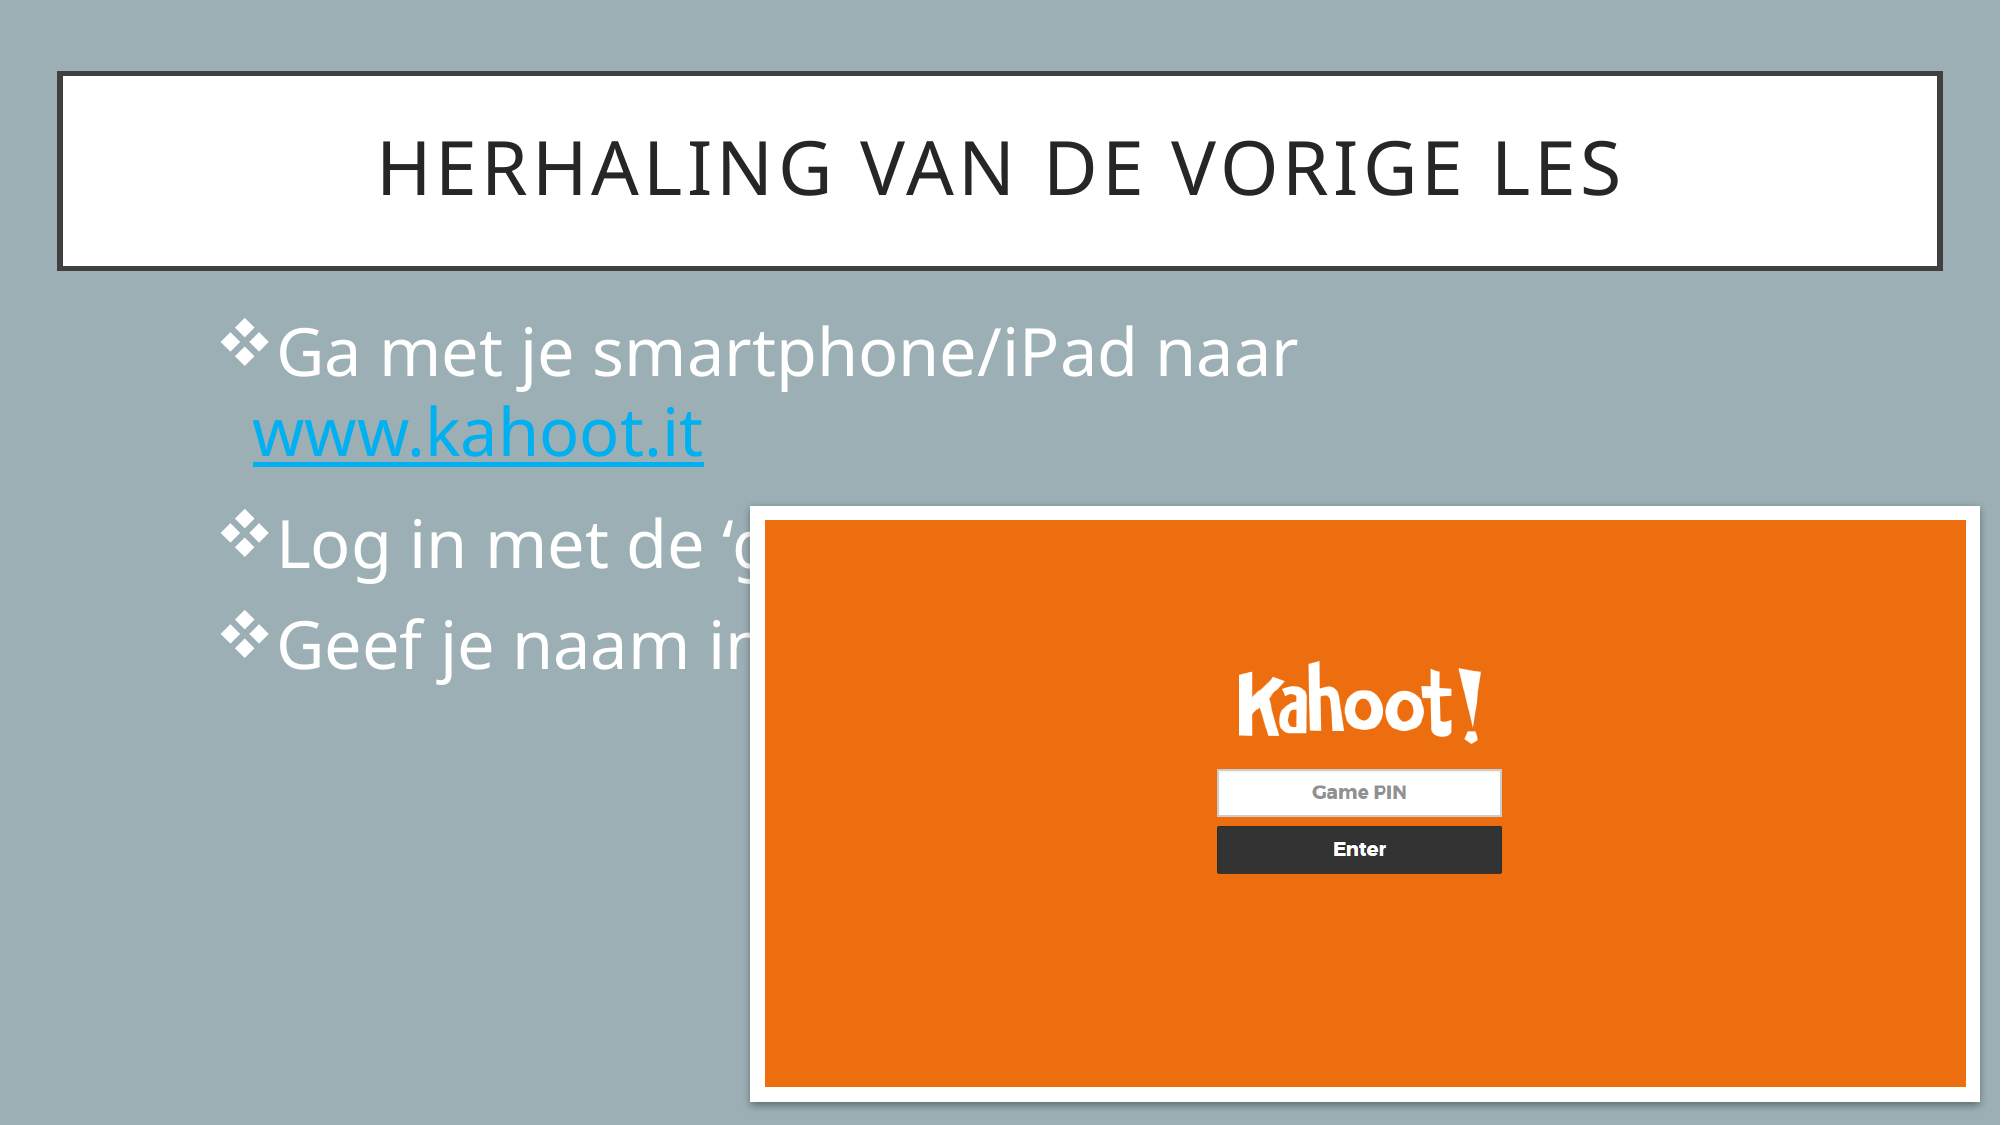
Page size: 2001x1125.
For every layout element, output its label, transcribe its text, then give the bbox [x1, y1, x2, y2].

list Ga met je smartphone/iPad naar www.kahoot.it Log in met de ‘game pin’ Geef je naam in [200, 302, 1634, 942]
title Herhaling van de vorige les [57, 71, 1943, 271]
picture [764, 520, 1966, 1088]
